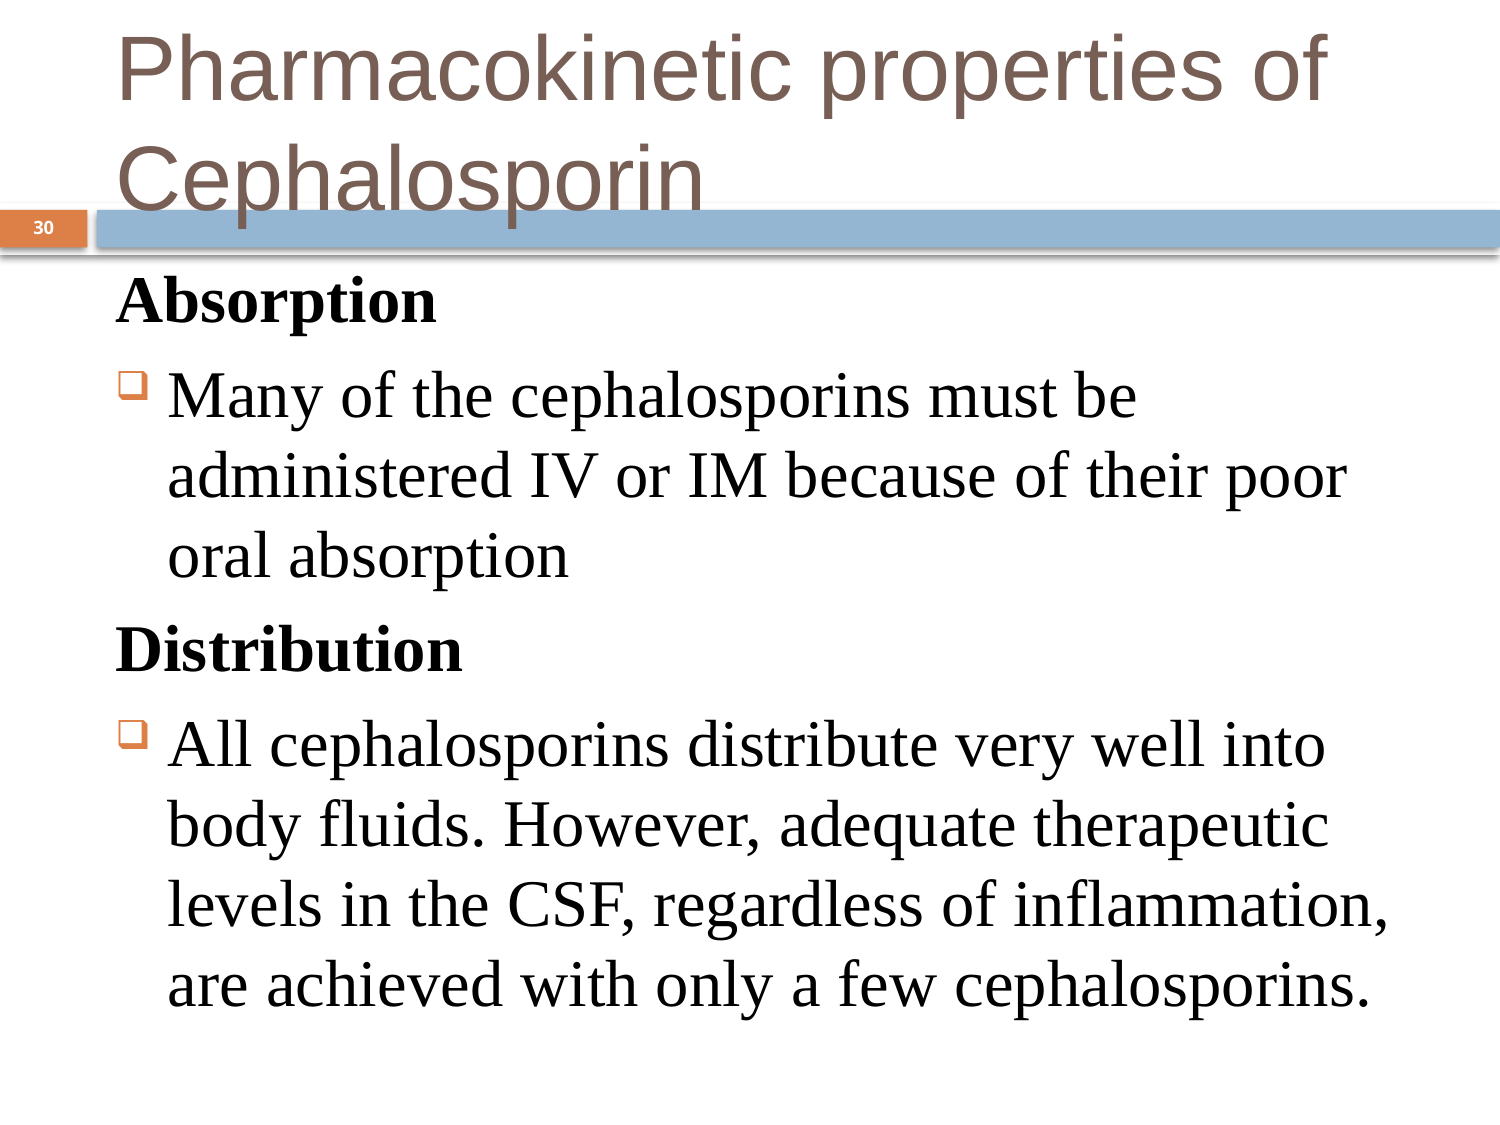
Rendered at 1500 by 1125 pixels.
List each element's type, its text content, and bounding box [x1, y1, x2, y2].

slide_number 30 [0, 208, 88, 249]
list Absorption Many of the cephalosporins must be administered IV or IM because of their poor oral absorption Distribution All cephalosporins distribute very well into body fluids. However, adequate therapeutic levels in the CSF, regardless of inflammation, are achieved with only a few cephalosporins. [100, 248, 1438, 1000]
title Pharmacokinetic properties of Cephalosporin [100, 37, 1438, 200]
